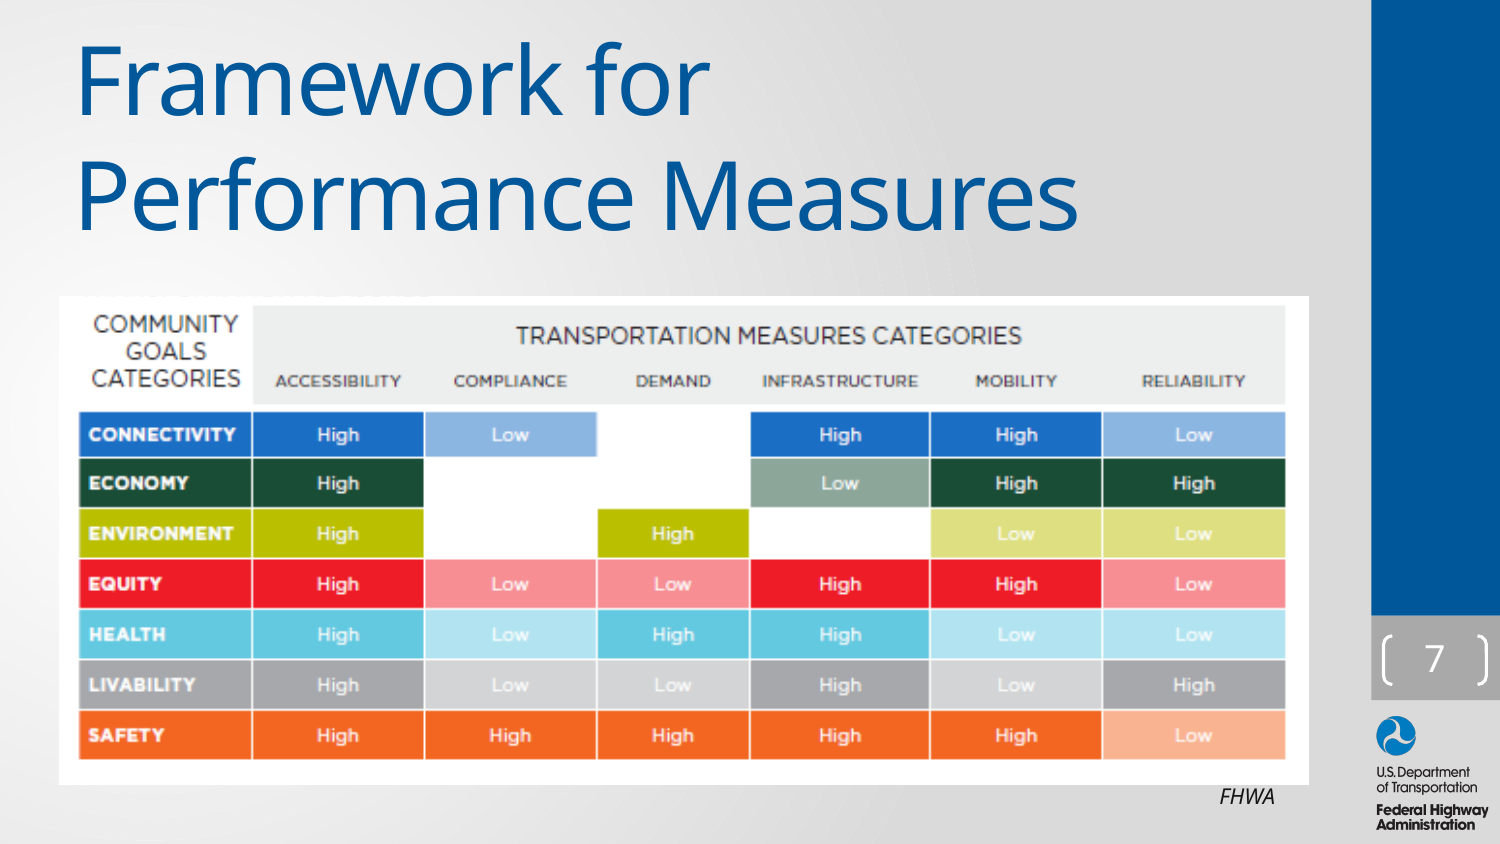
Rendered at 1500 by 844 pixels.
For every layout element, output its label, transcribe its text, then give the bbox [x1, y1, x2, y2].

text_box FHWA [865, 791, 1291, 815]
picture [58, 296, 1310, 785]
title Framework for Performance Measures [58, 64, 1309, 205]
slide_number 7 [1381, 634, 1488, 687]
